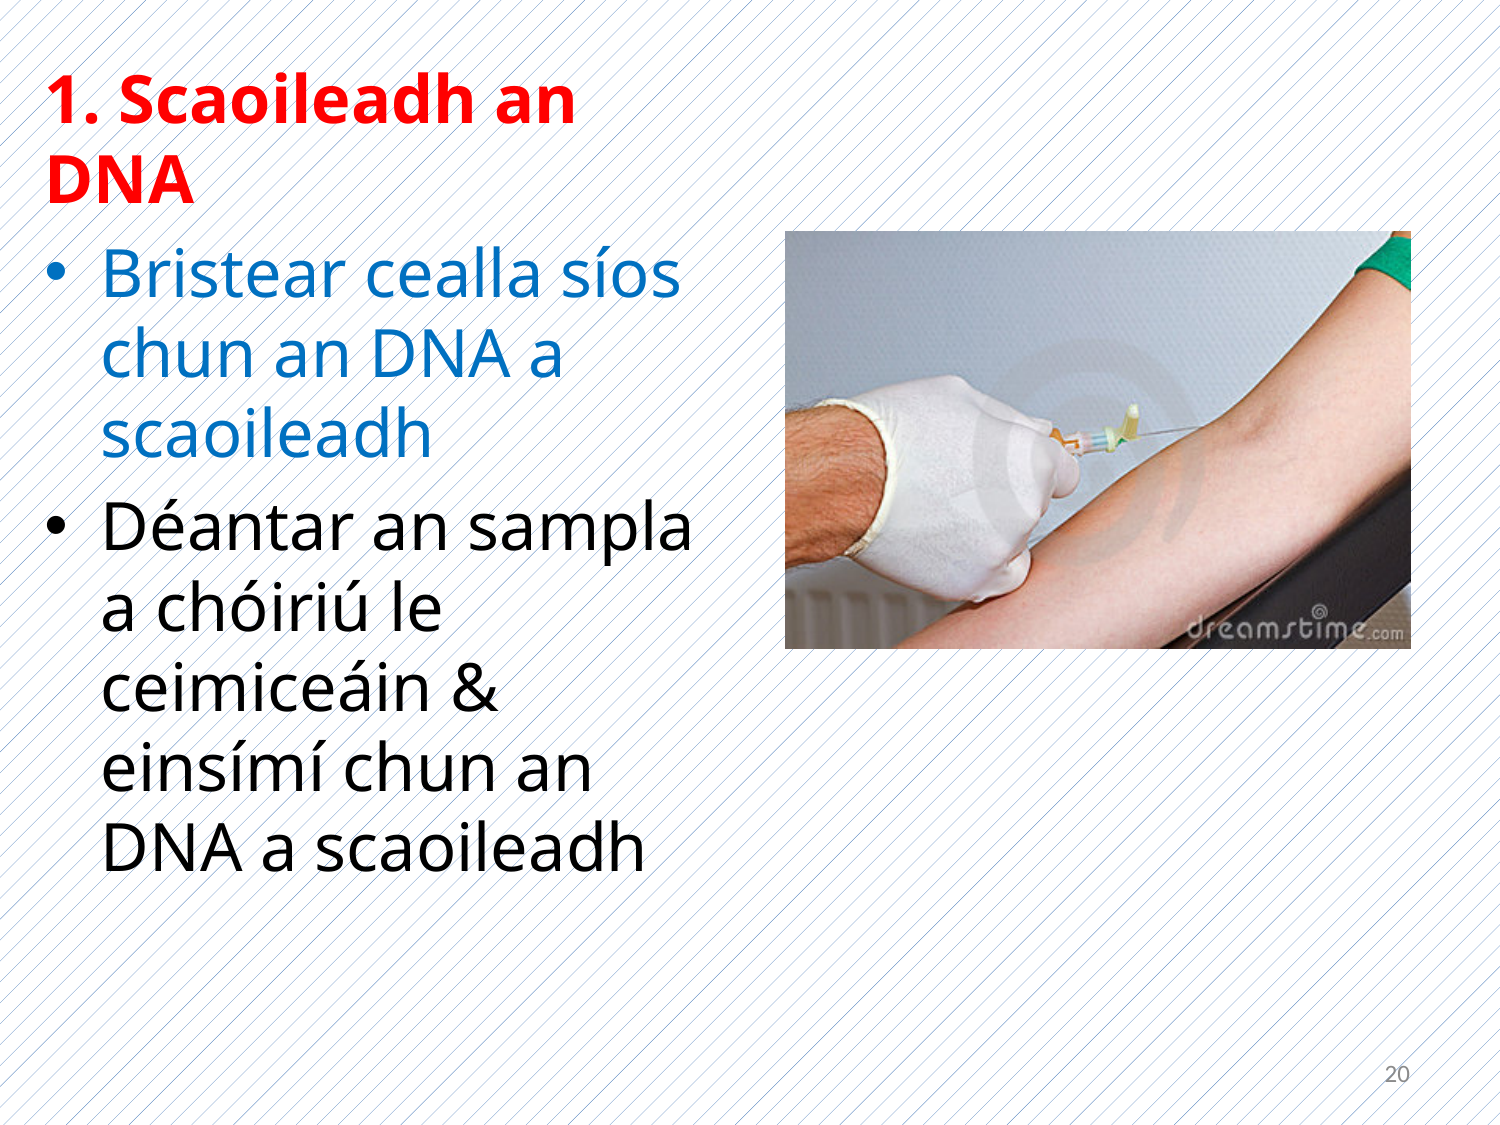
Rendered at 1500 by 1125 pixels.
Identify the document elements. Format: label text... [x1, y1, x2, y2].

slide_number 20 [1074, 1042, 1425, 1103]
picture [785, 231, 1411, 650]
list 1. Scaoileadh an DNA Bristear cealla síos chun an DNA a scaoileadh Déantar an sampla a chóiriú le ceimiceáin & einsímí chun an DNA a scaoileadh [29, 49, 727, 1106]
